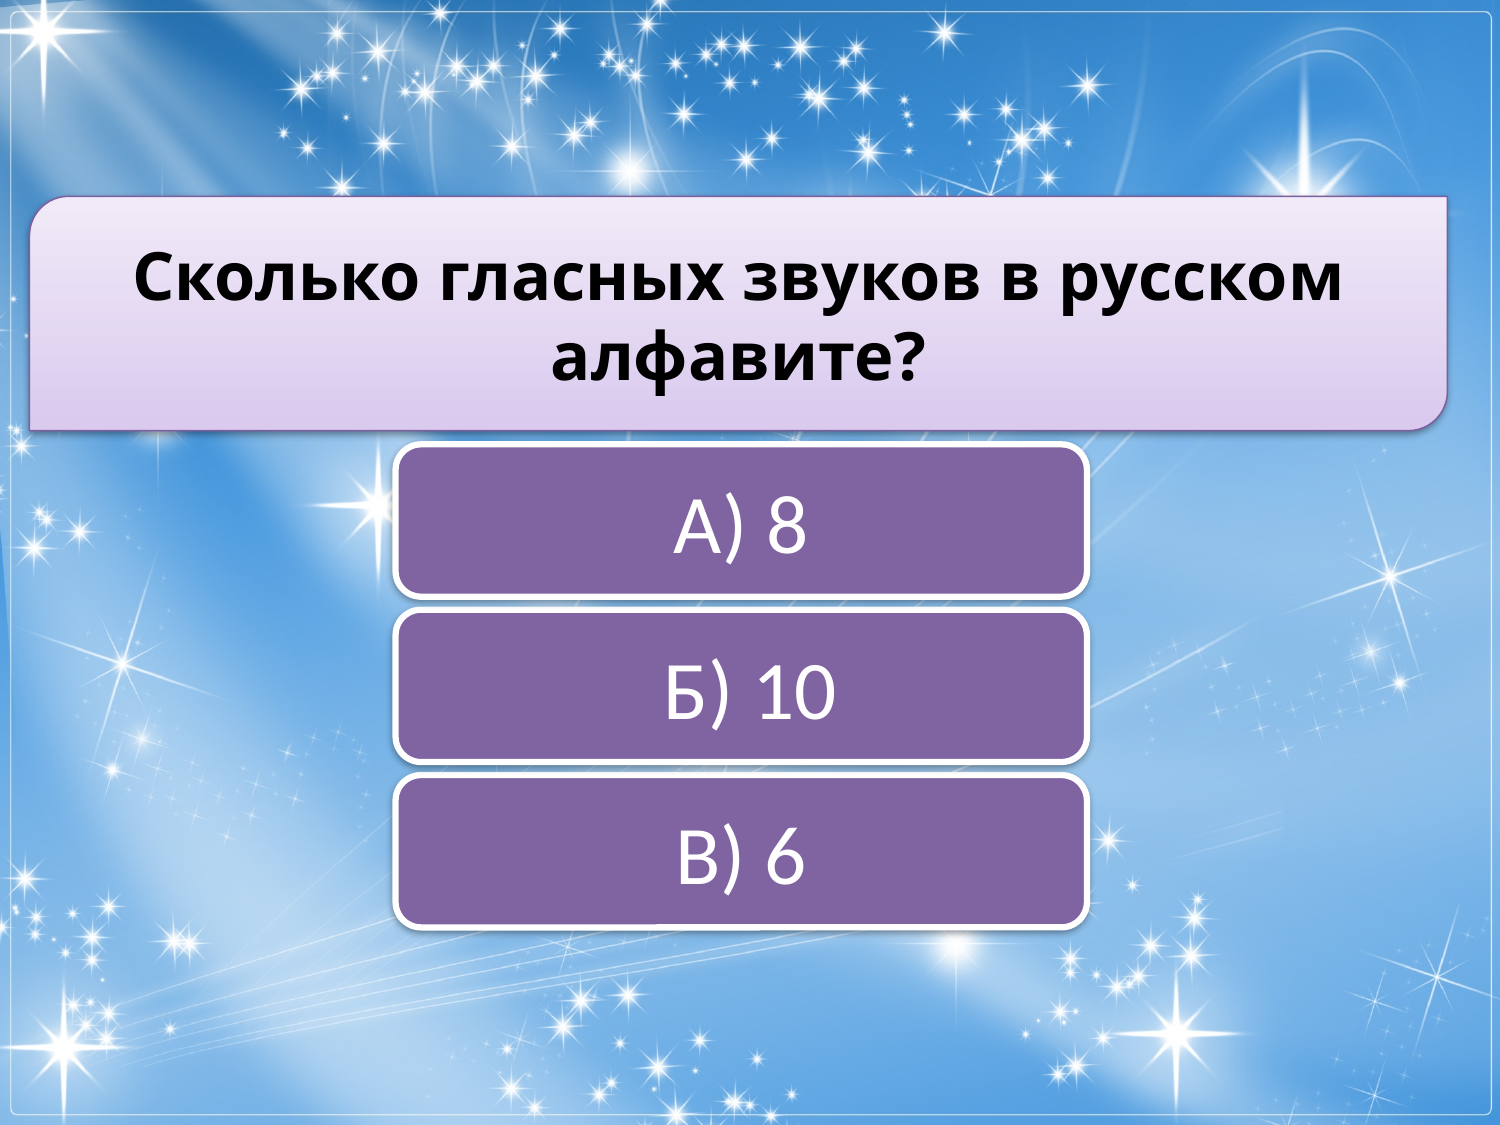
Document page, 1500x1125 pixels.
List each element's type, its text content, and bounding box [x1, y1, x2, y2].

text_box Б) 10 [392, 607, 1091, 766]
text_box В) 6 [392, 772, 1091, 931]
text_box А) 8 [392, 441, 1091, 600]
text_box Сколько гласных звуков в русском алфавите? [28, 195, 1449, 432]
picture [0, 0, 1500, 1125]
